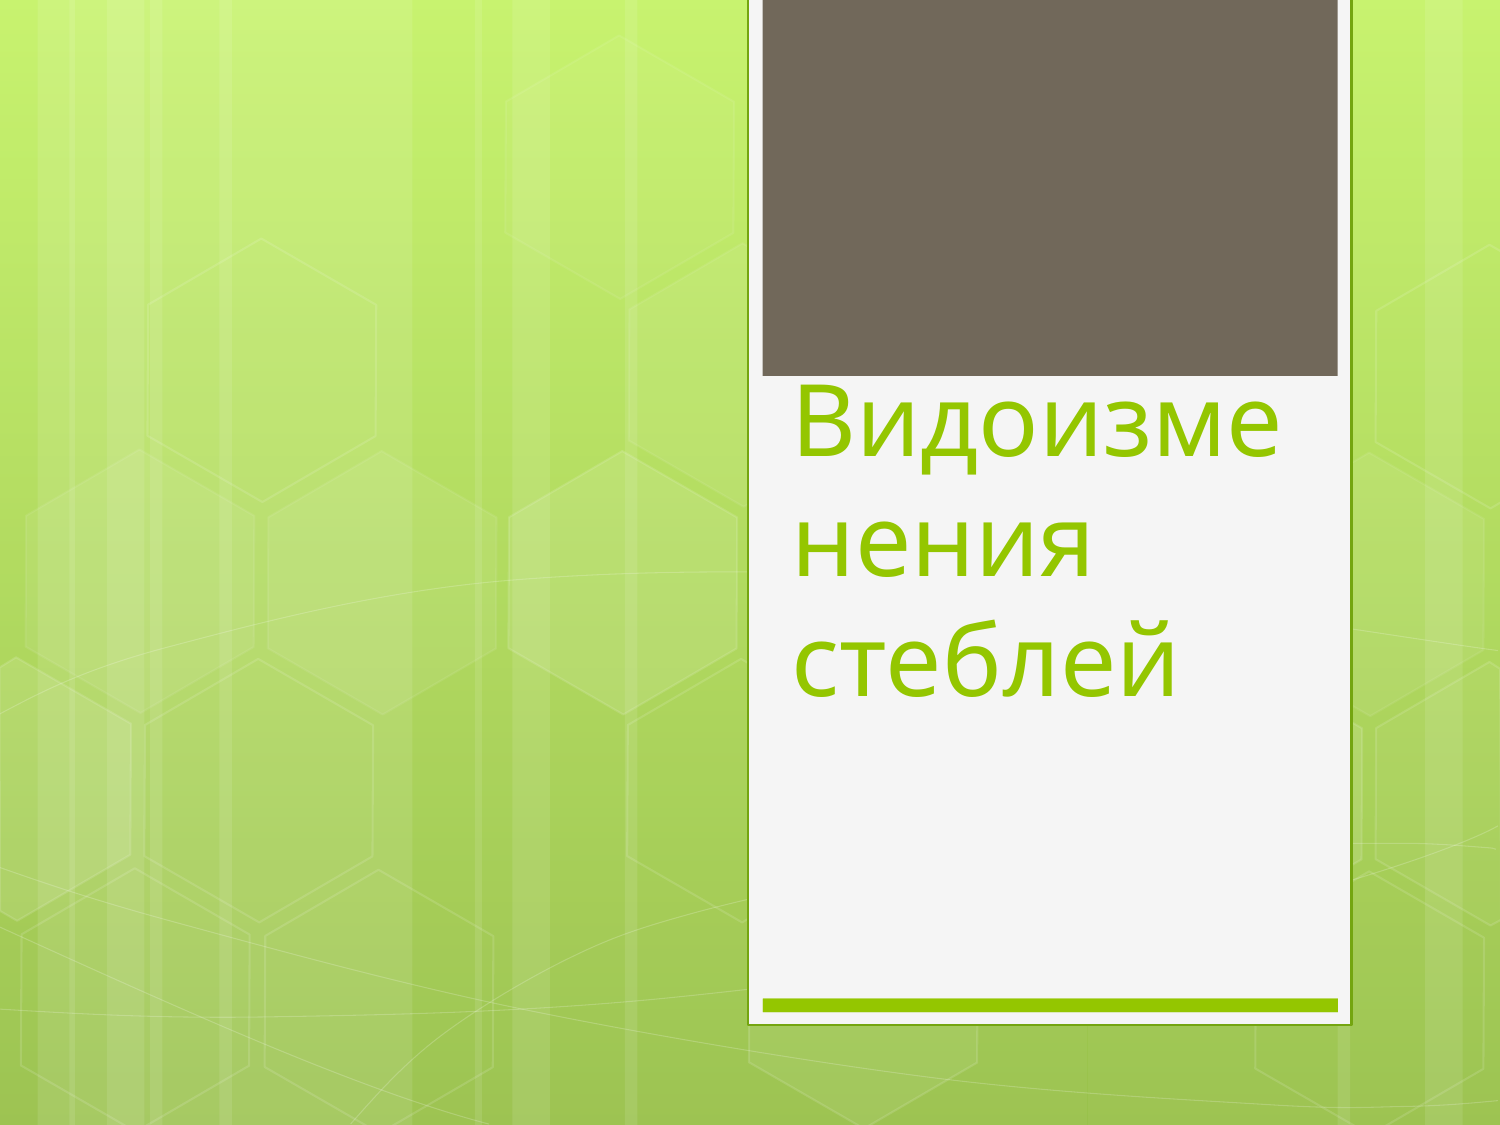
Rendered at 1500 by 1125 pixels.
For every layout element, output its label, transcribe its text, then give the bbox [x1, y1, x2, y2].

title Видоизменения стеблей [776, 444, 1320, 724]
